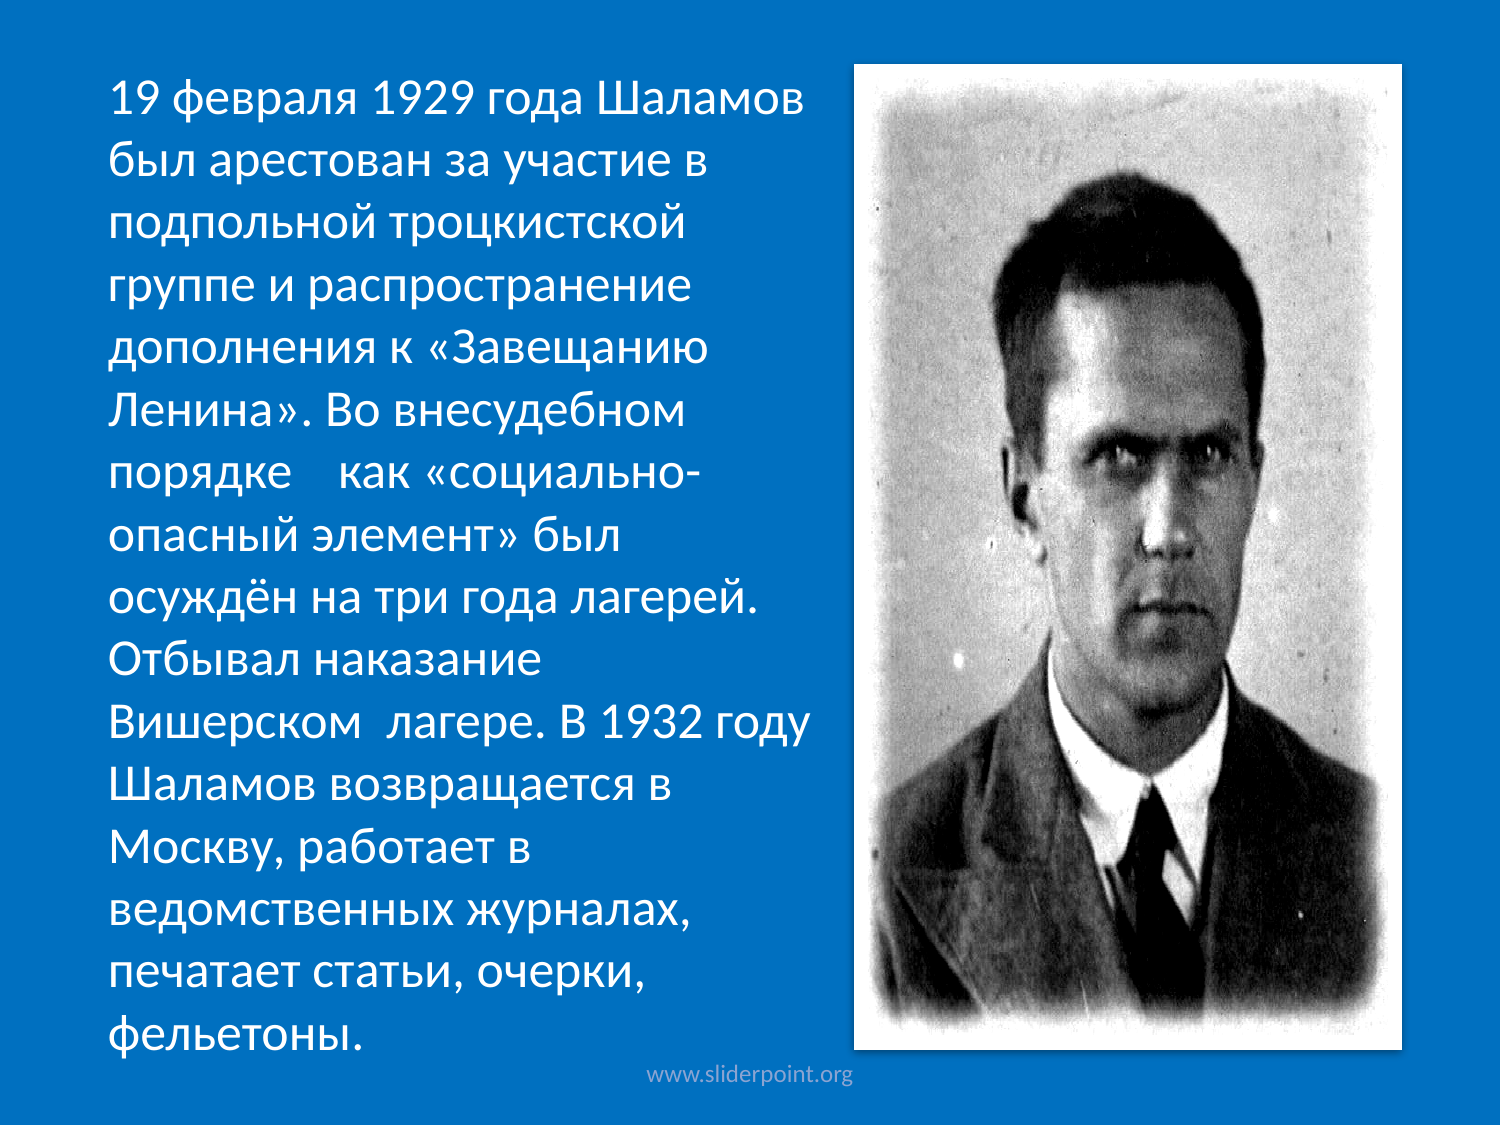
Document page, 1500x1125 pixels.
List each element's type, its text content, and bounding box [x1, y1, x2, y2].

list 19 февраля 1929 года Шаламов был арестован за участие в подпольной троцкистской группе и распространение дополнения к «Завещанию Ленина». Во внесудебном порядке[2] как «социально-опасный элемент» был осуждён на три года лагерей. Отбывал наказание Вишерском лагере. В 1932 году Шаламов возвращается в Москву, работает в ведомственных журналах, печатает статьи, очерки, фельетоны. [41, 54, 835, 1071]
footer www.sliderpoint.org [512, 1042, 988, 1103]
picture [867, 77, 1389, 1036]
